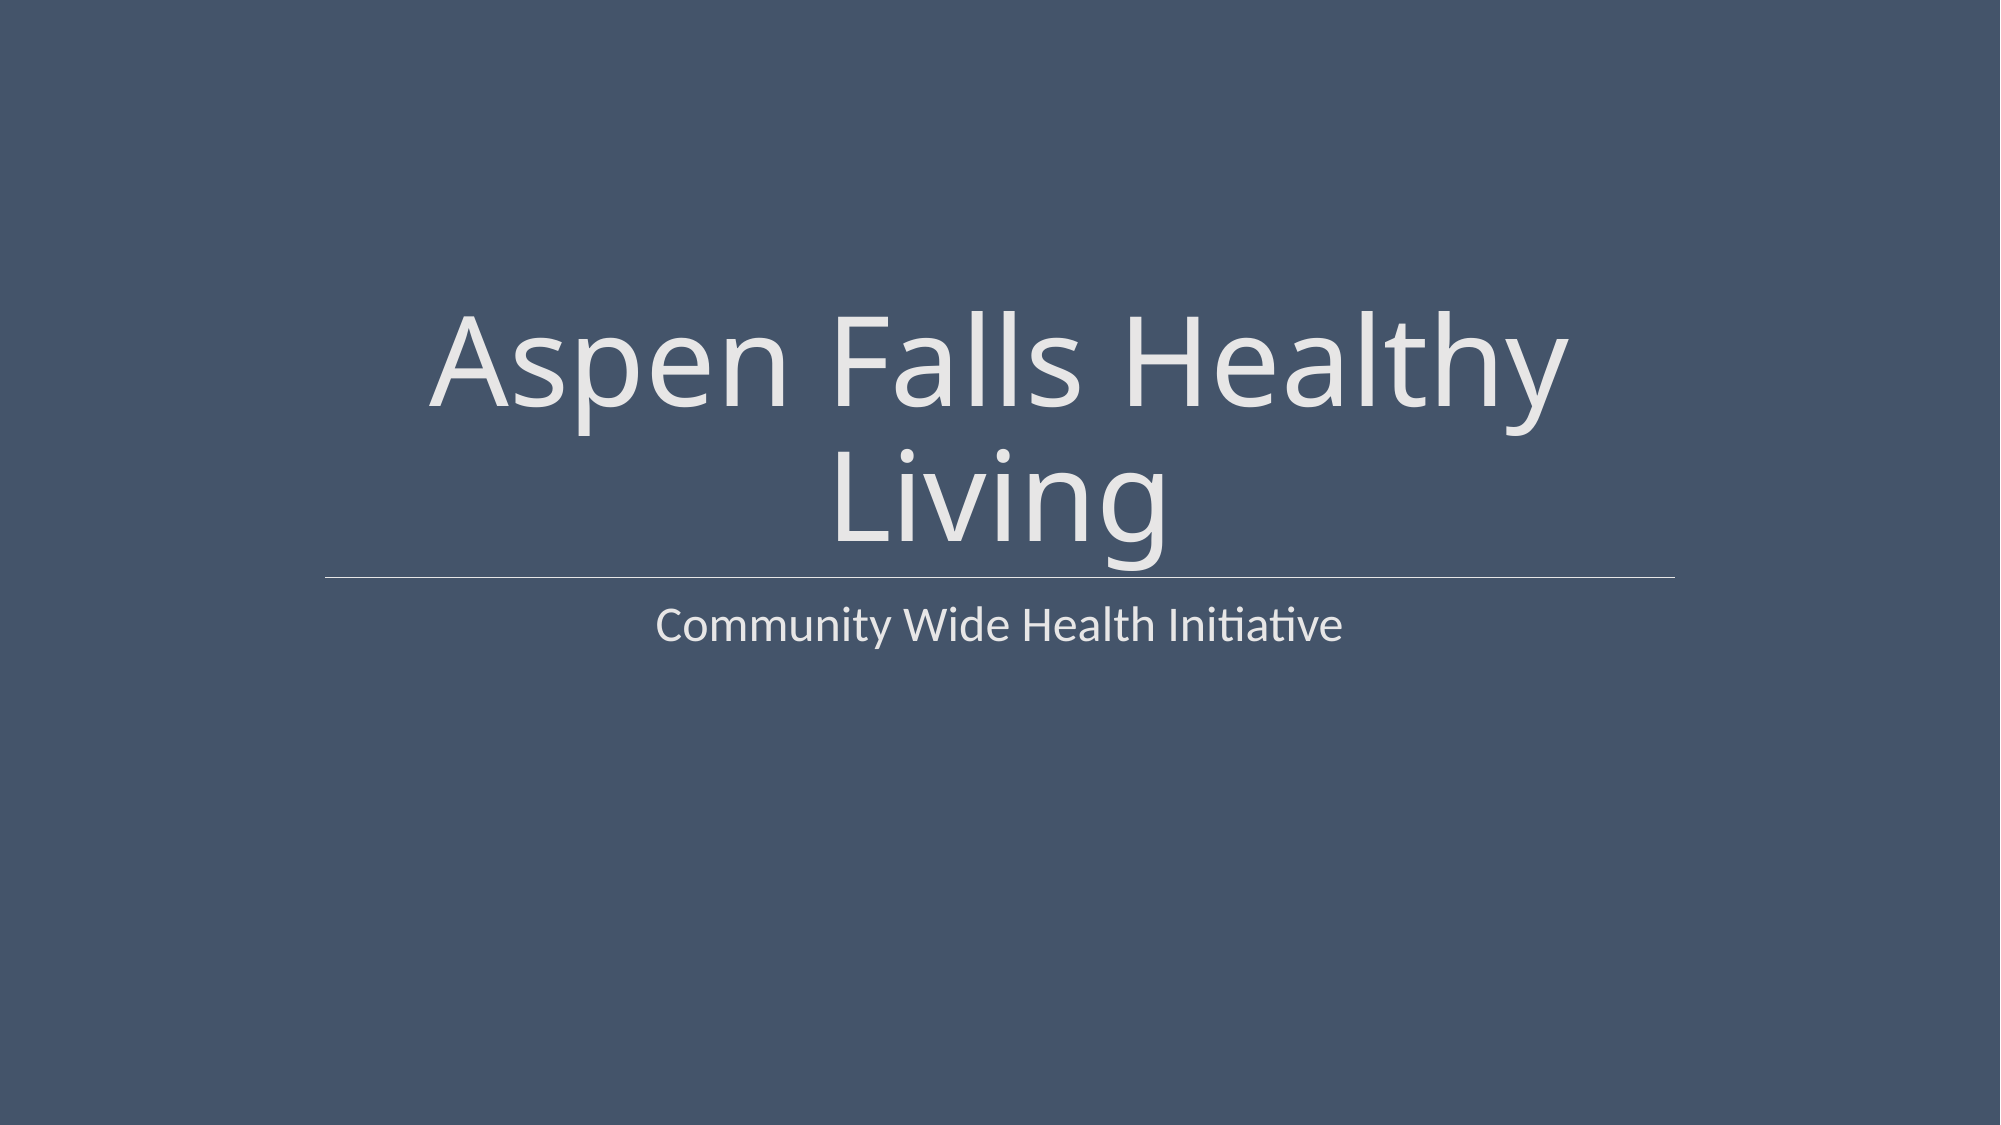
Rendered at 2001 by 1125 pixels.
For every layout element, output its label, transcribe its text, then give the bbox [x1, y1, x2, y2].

title Aspen Falls Healthy Living [249, 184, 1750, 577]
subtitle Community Wide Health Initiative [249, 590, 1750, 863]
